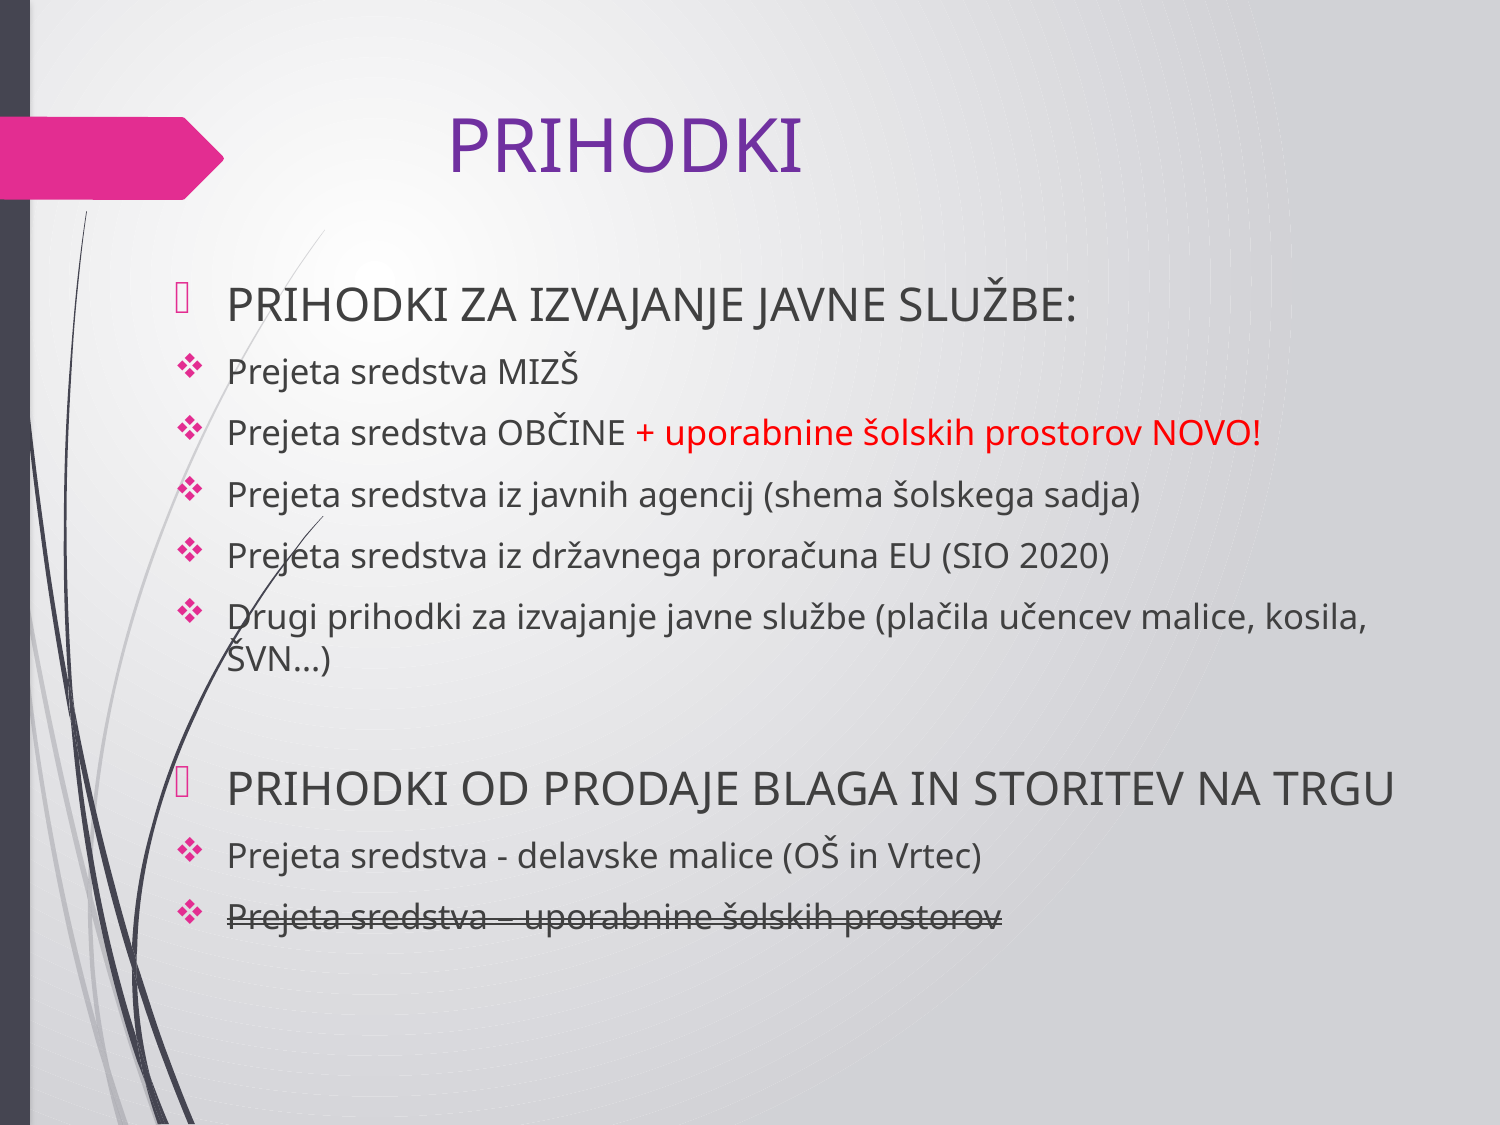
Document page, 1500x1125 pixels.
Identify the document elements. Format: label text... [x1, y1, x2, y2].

list PRIHODKI ZA IZVAJANJE JAVNE SLUŽBE: Prejeta sredstva MIZŠ Prejeta sredstva OBČINE + uporabnine šolskih prostorov NOVO! Prejeta sredstva iz javnih agencij (shema šolskega sadja) Prejeta sredstva iz državnega proračuna EU (SIO 2020) Drugi prihodki za izvajanje javne službe (plačila učencev malice, kosila, ŠVN…) PRIHODKI OD PRODAJE BLAGA IN STORITEV NA TRGU Prejeta sredstva - delavske malice (OŠ in Vrtec) Prejeta sredstva – uporabnine šolskih prostorov [159, 267, 1425, 1000]
title PRIHODKI [431, 90, 1114, 232]
